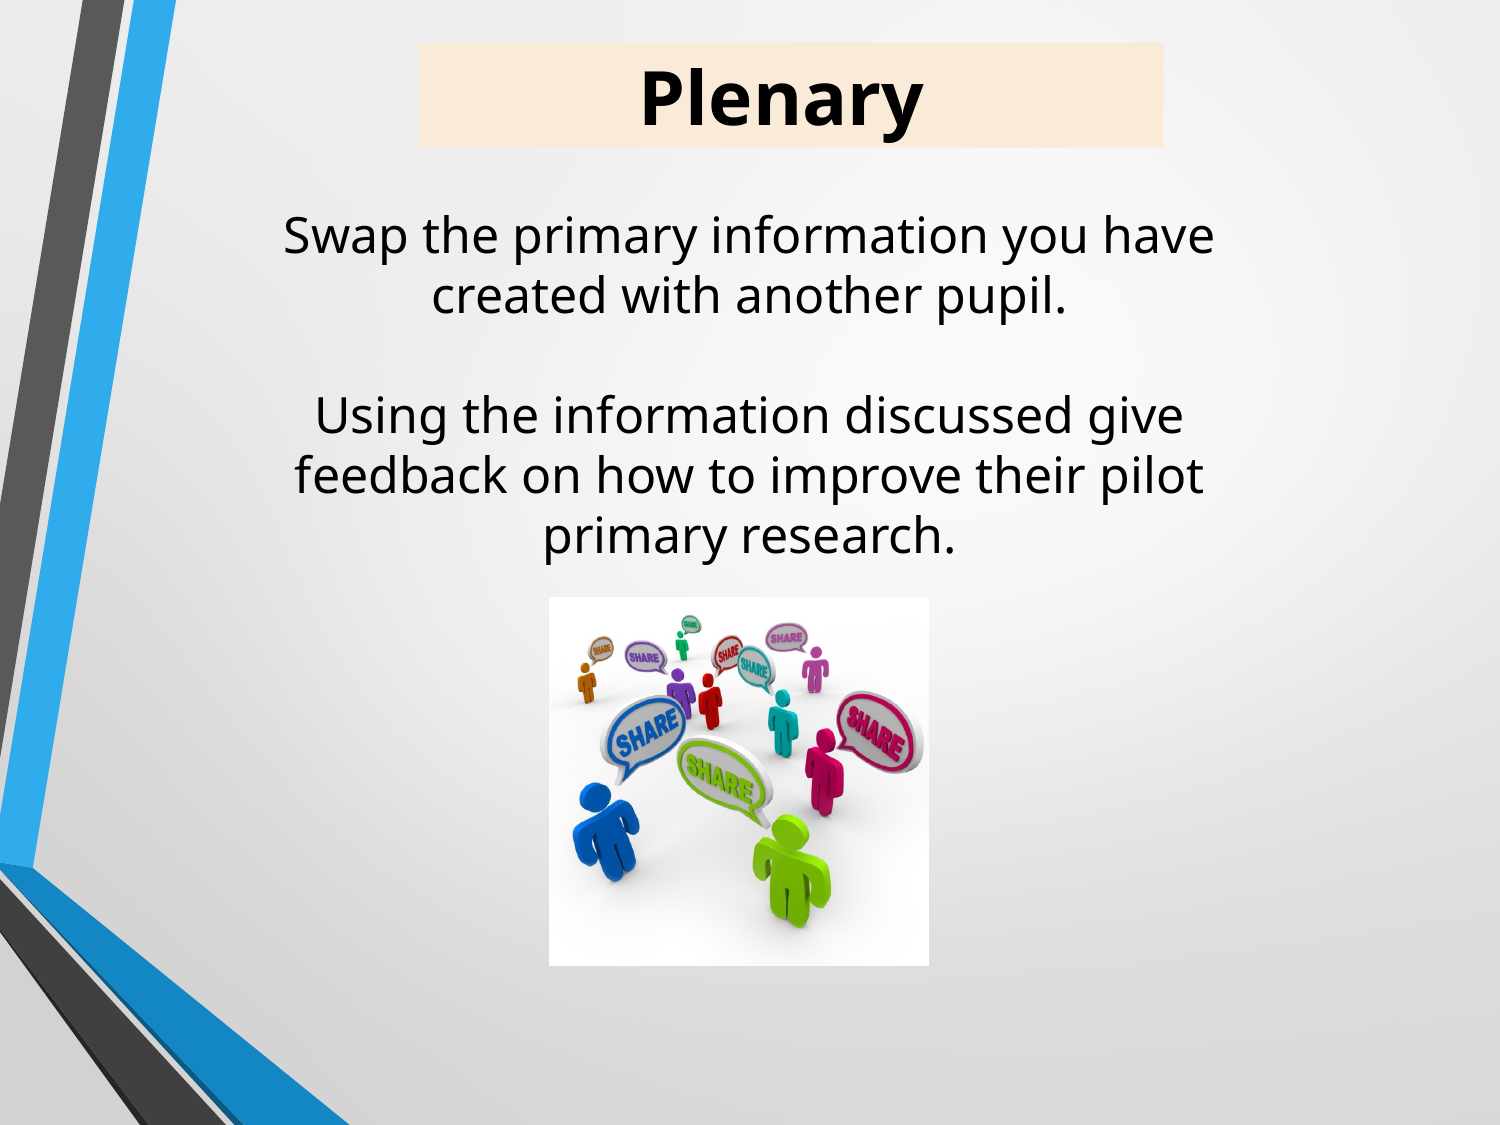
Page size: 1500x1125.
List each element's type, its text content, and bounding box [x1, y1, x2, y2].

text_box Plenary [419, 42, 1164, 148]
text_box Swap the primary information you have created with another pupil. Using the information discussed give feedback on how to improve their pilot primary research. [265, 196, 1235, 571]
picture [548, 597, 929, 966]
